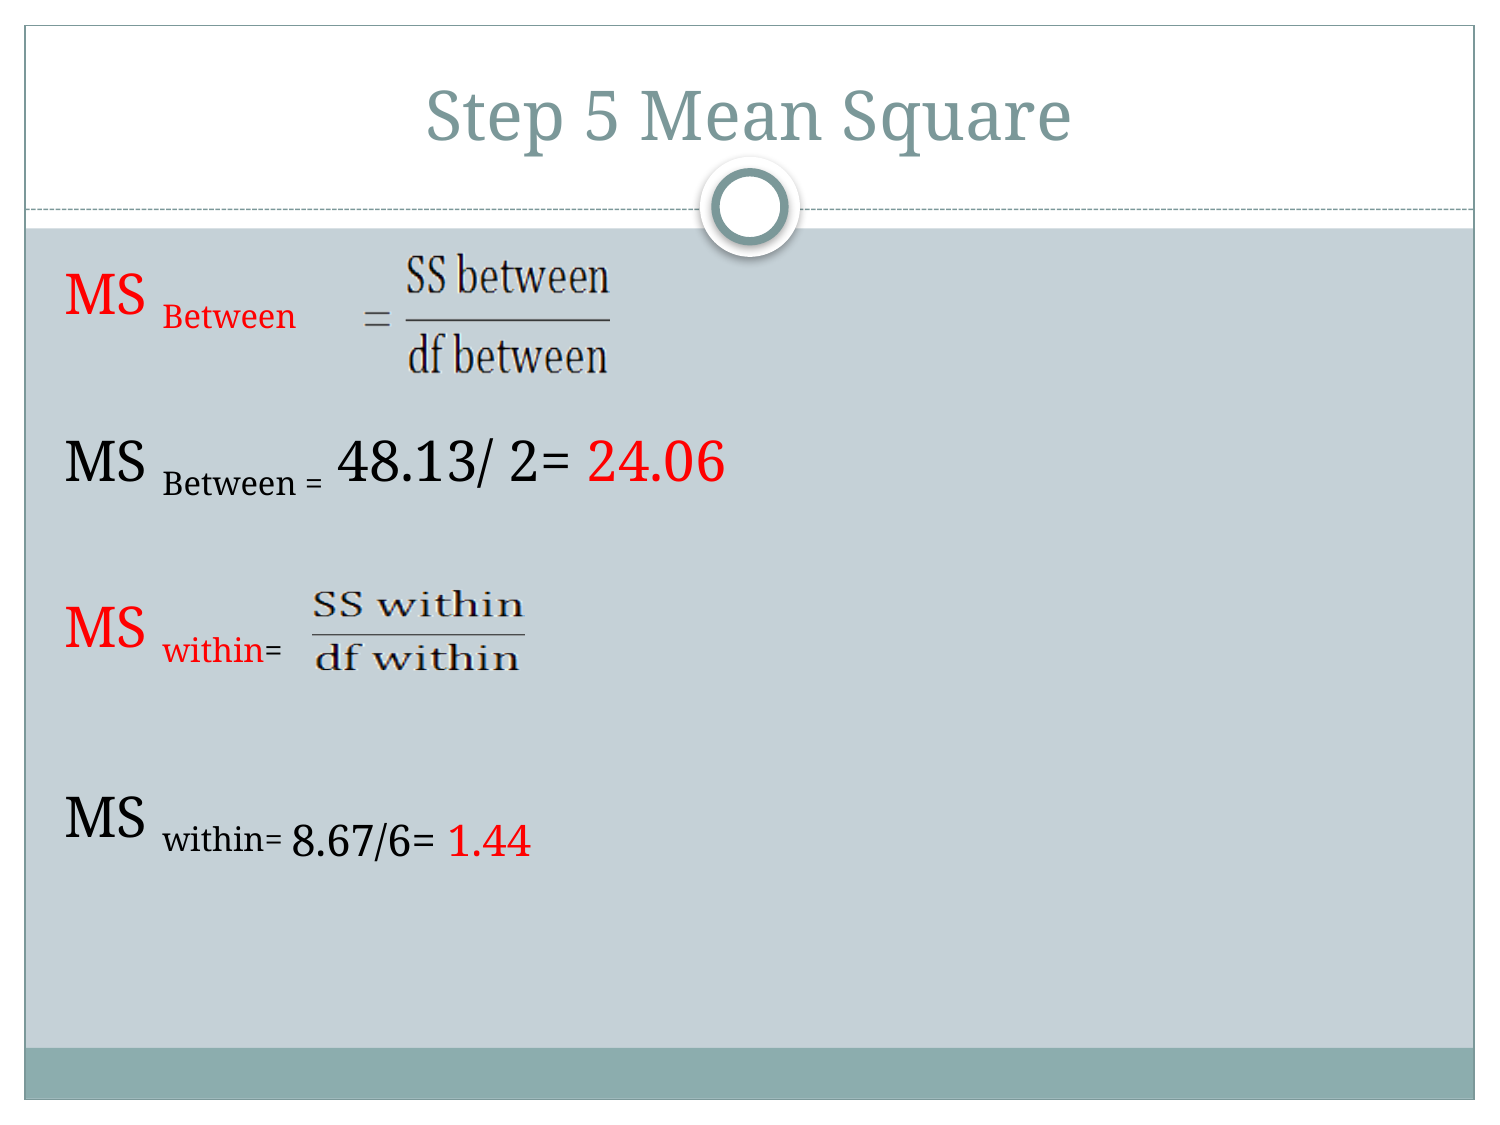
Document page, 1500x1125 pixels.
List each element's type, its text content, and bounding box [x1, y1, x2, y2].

picture [362, 249, 610, 388]
list MS Between MS Between = 48.13/ 2= 24.06 MS within= MS within= 8.67/6= 1.44 [49, 250, 1445, 1001]
text_box [0, 0, 1500, 75]
title Step 5 Mean Square [49, 75, 1450, 162]
picture [312, 587, 526, 680]
